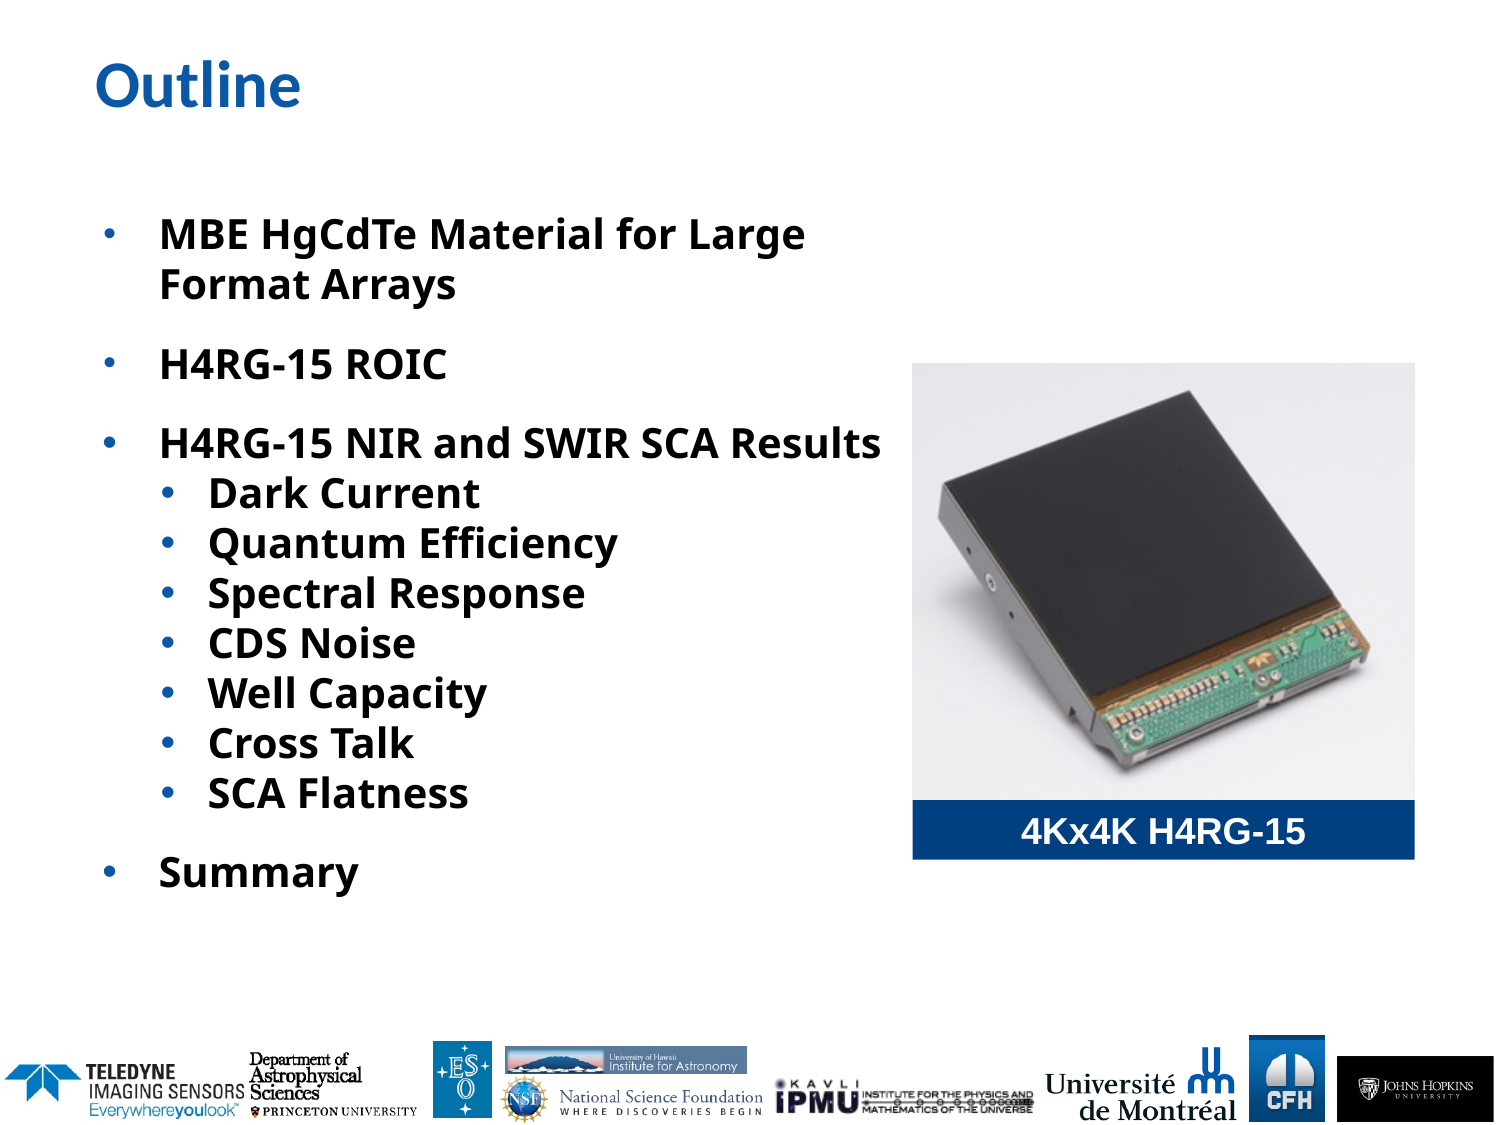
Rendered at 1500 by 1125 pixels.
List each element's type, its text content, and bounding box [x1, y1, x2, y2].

picture [500, 1075, 763, 1123]
picture [1337, 1056, 1494, 1122]
title Outline [87, 24, 1500, 138]
picture [249, 1075, 418, 1119]
list MBE HgCdTe Material for Large Format Arrays H4RG-15 ROIC H4RG-15 NIR and SWIR SCA Results Dark Current Quantum Efficiency Spectral Response CDS Noise Well Capacity Cross Talk SCA Flatness Summary [87, 200, 963, 1075]
picture [460, 1093, 472, 1098]
picture [4, 1064, 244, 1119]
picture [767, 1068, 1038, 1125]
picture [912, 363, 1415, 801]
picture [1041, 1043, 1240, 1124]
text_box 4Kx4K H4RG-15 [912, 808, 1415, 860]
picture [460, 1079, 472, 1084]
picture [1249, 1035, 1325, 1122]
